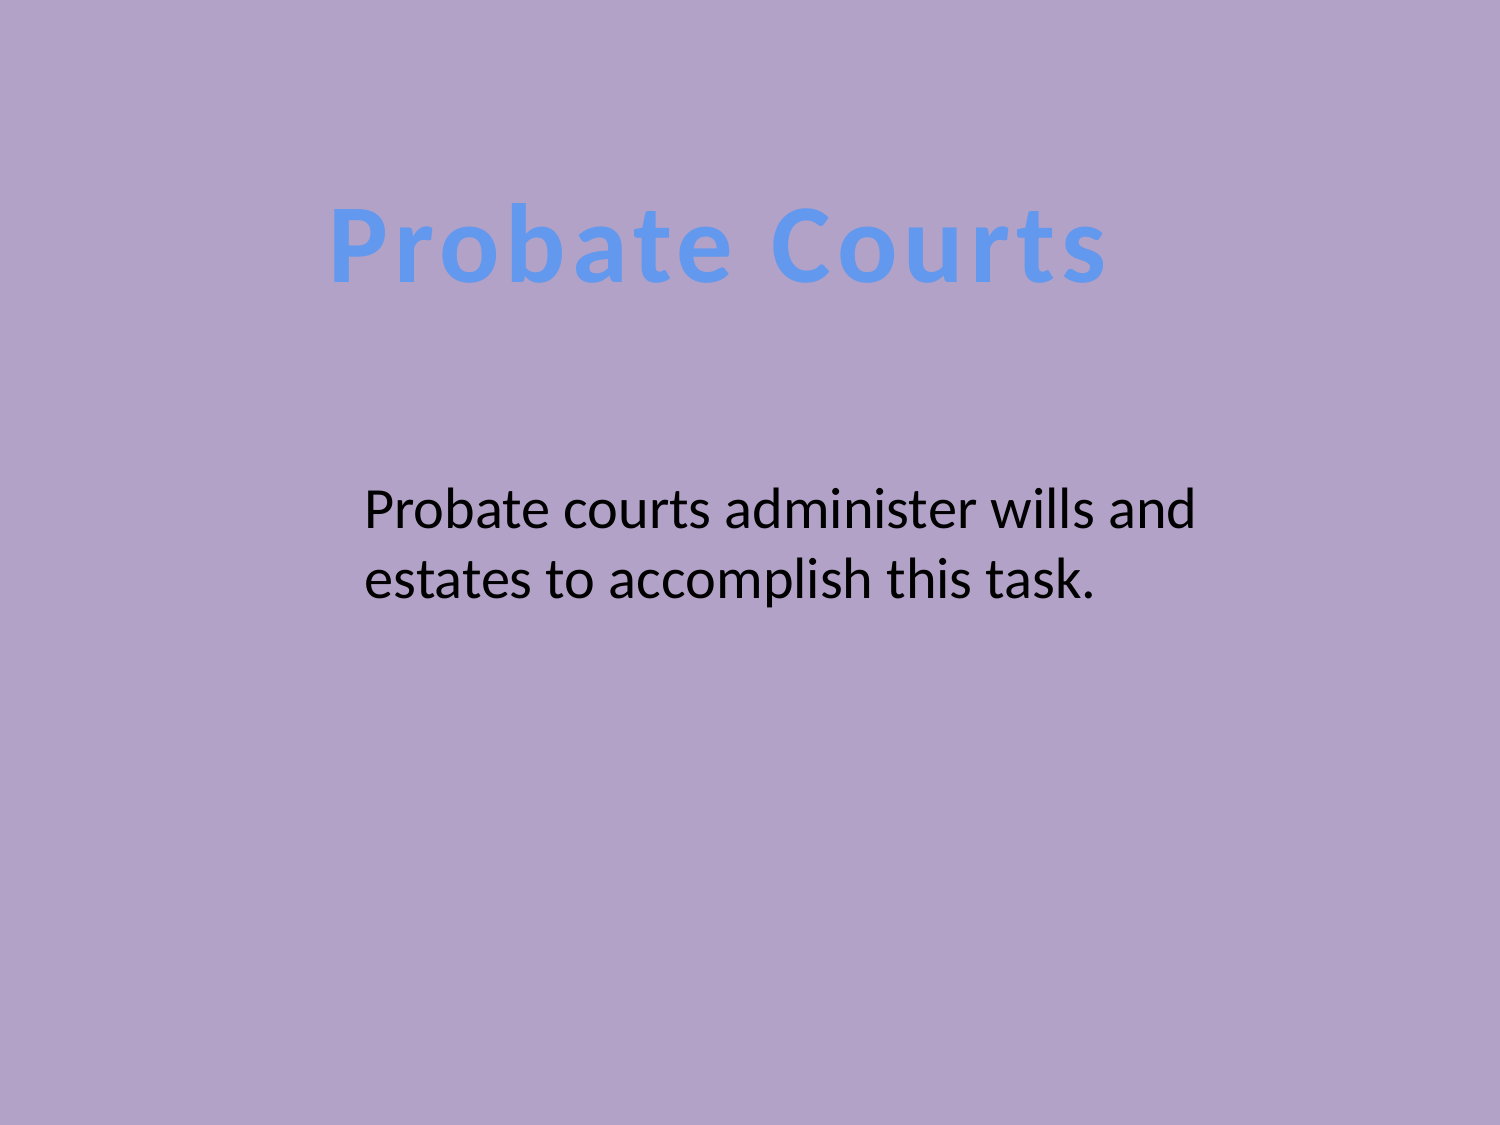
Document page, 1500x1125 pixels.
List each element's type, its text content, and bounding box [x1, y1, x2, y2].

text_box Probate Courts [313, 161, 1124, 312]
text_box Probate courts administer wills and estates to accomplish this task. [350, 462, 1225, 618]
